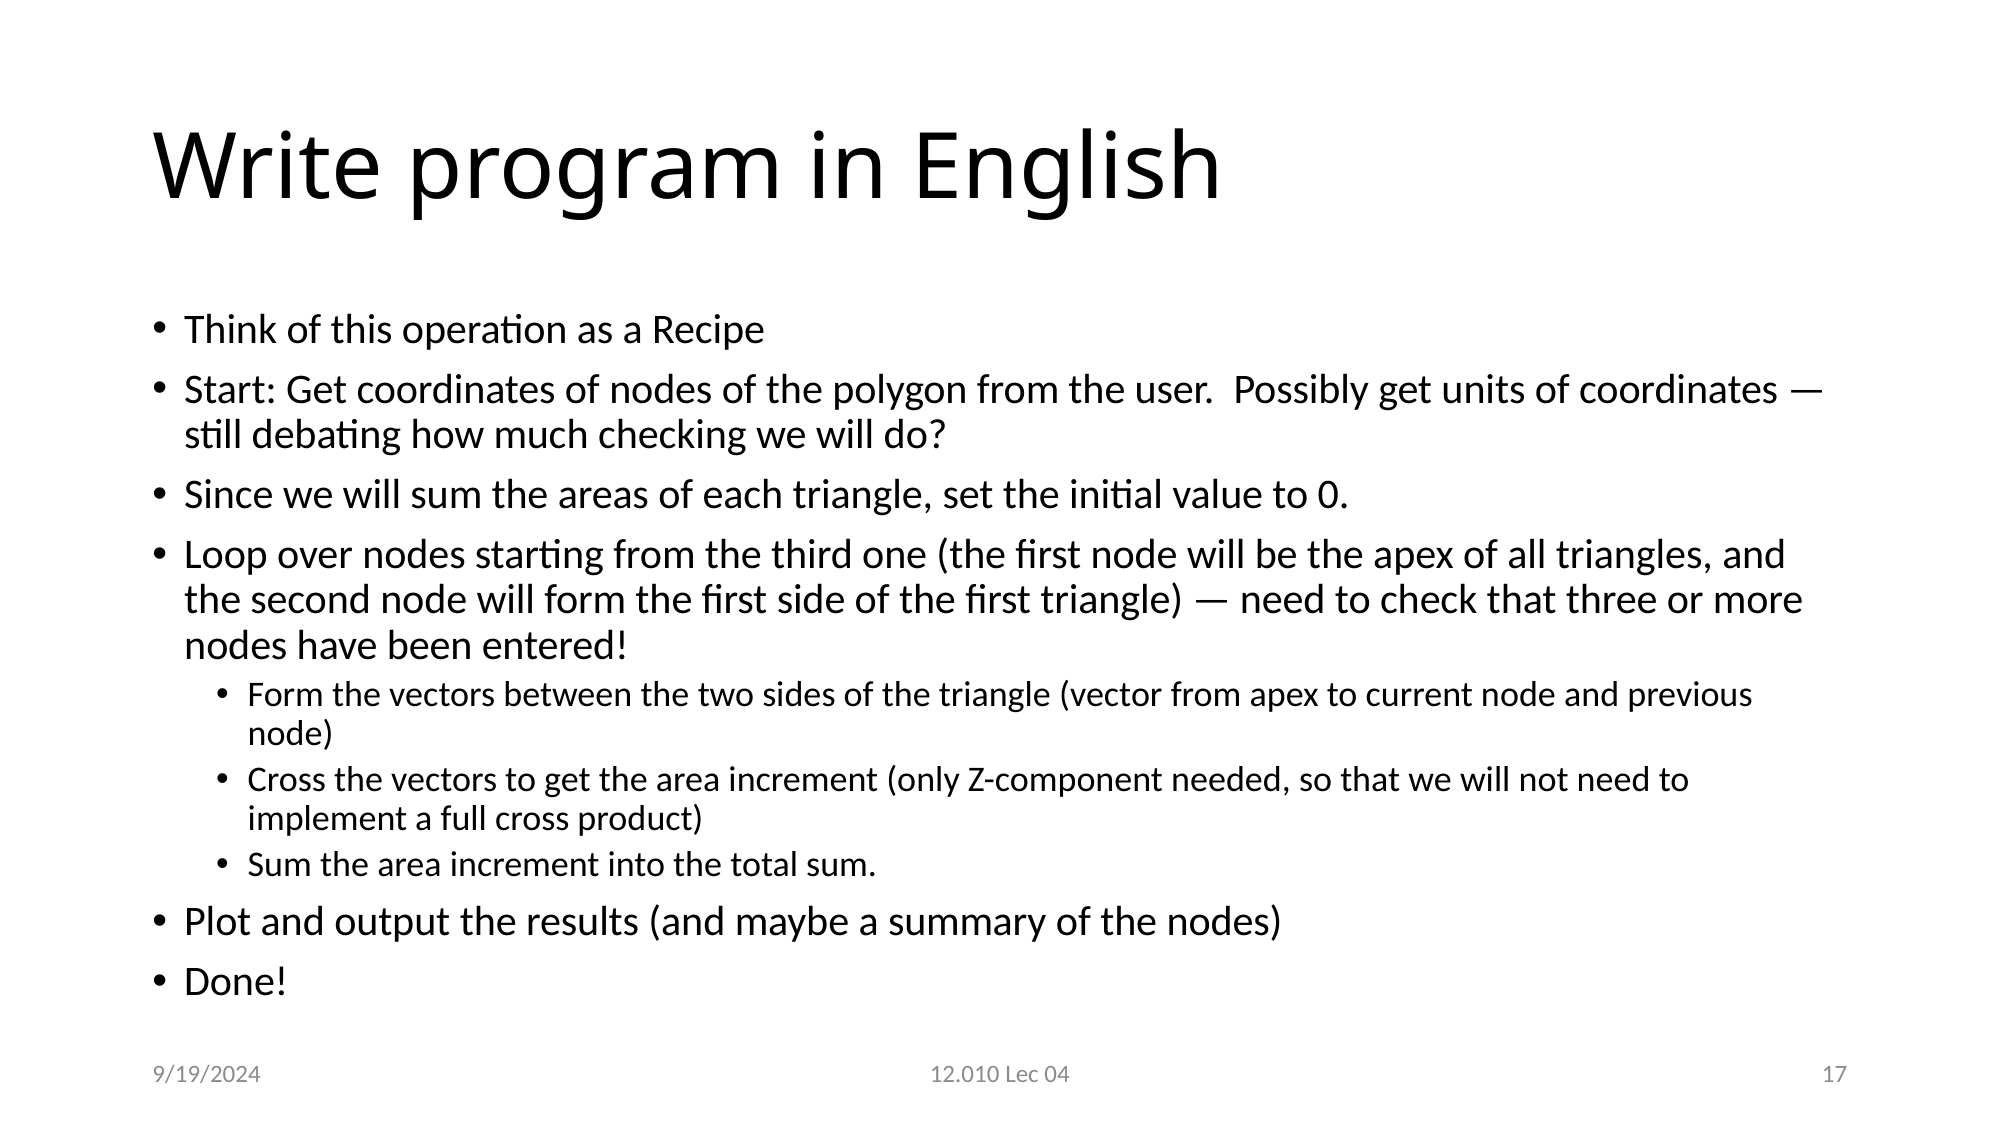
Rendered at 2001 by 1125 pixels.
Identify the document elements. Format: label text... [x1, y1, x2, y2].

slide_number 17 [1412, 1042, 1863, 1103]
title Write program in English [137, 59, 1863, 278]
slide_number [137, 1042, 588, 1103]
footer 12.010 Lec 04 [662, 1042, 1338, 1103]
list Think of this operation as a Recipe Start: Get coordinates of nodes of the polygon from the user. Possibly get units of coordinates — still debating how much checking we will do? Since we will sum the areas of each triangle, set the initial value to 0. Loop over nodes starting from the third one (the first node will be the apex of all triangles, and the second node will form the first side of the first triangle) — need to check that three or more nodes have been entered! Form the vectors between the two sides of the triangle (vector from apex to current node and previous node) Cross the vectors to get the area increment (only Z-component needed, so that we will not need to implement a full cross product) Sum the area increment into the total sum. Plot and output the results (and maybe a summary of the nodes) Done! [137, 299, 1863, 1014]
